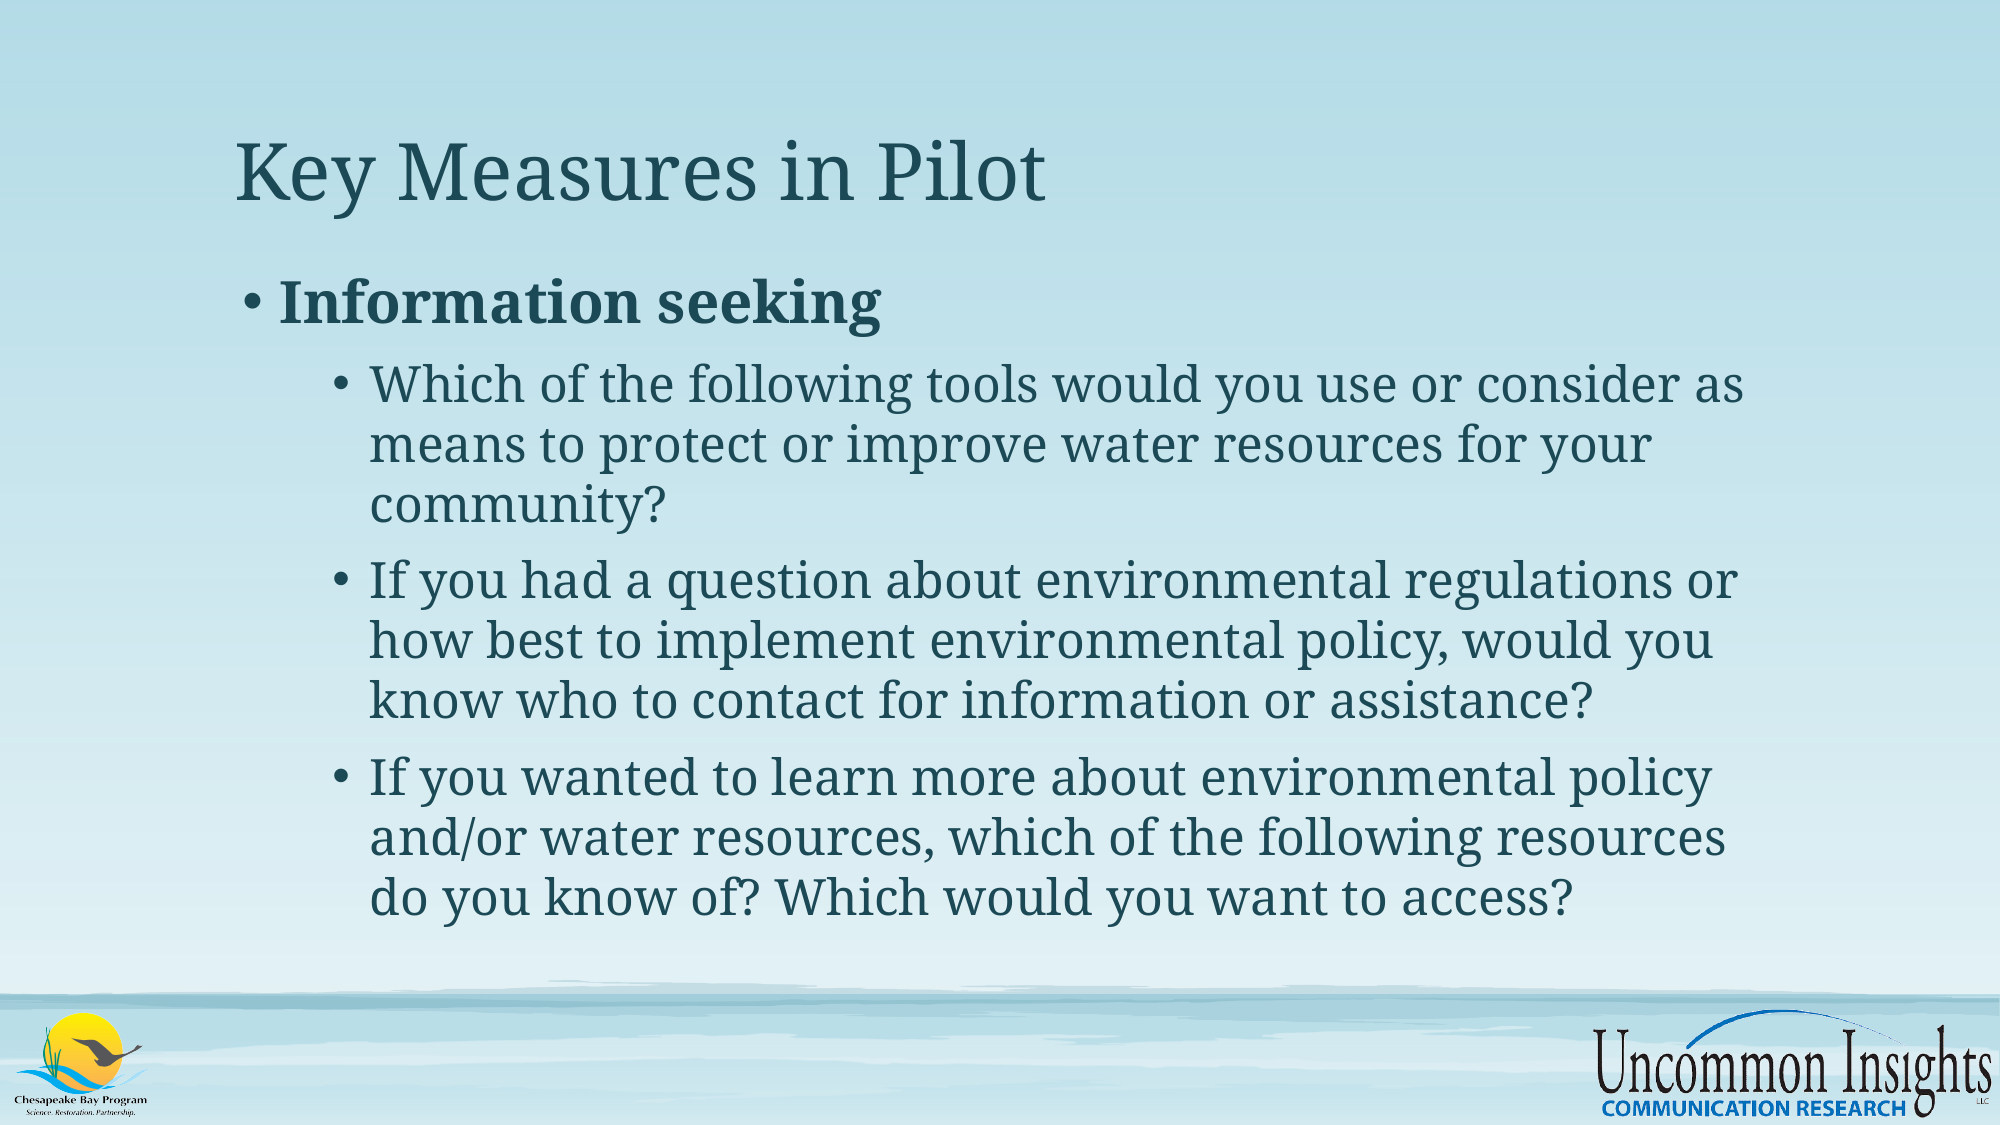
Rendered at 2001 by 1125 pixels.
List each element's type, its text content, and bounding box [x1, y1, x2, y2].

list Information seeking Which of the following tools would you use or consider as means to protect or improve water resources for your community? If you had a question about environmental regulations or how best to implement environmental policy, would you know who to contact for information or assistance? If you wanted to learn more about environmental policy and/or water resources, which of the following resources do you know of? Which would you want to access? [219, 258, 1780, 938]
title Key Measures in Pilot [219, 43, 1842, 225]
picture [0, 1005, 2000, 1123]
